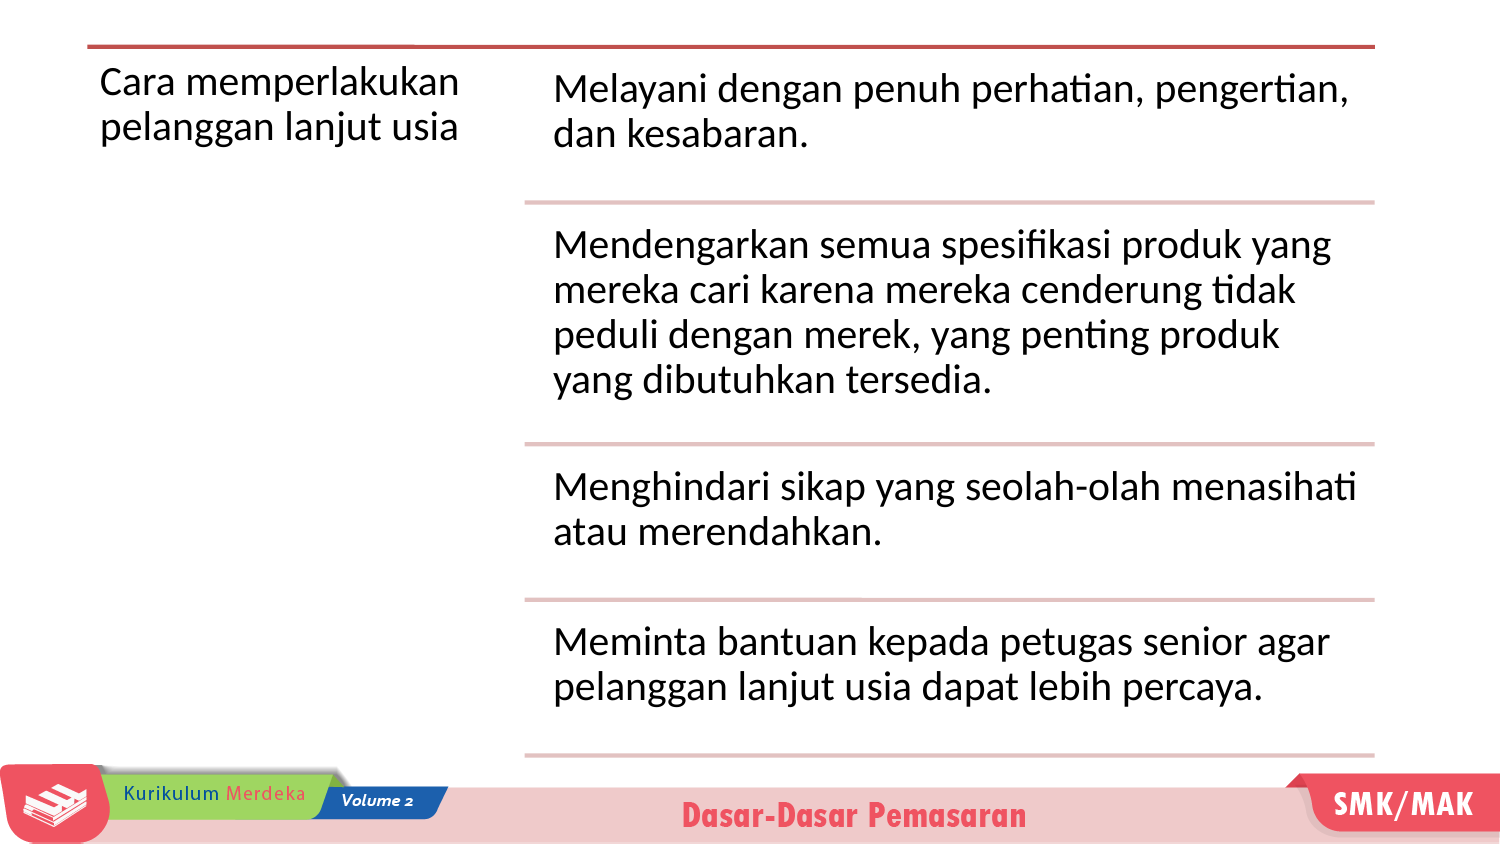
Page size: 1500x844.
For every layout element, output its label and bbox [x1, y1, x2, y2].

picture [0, 764, 1500, 844]
text_box [87, 46, 1376, 764]
